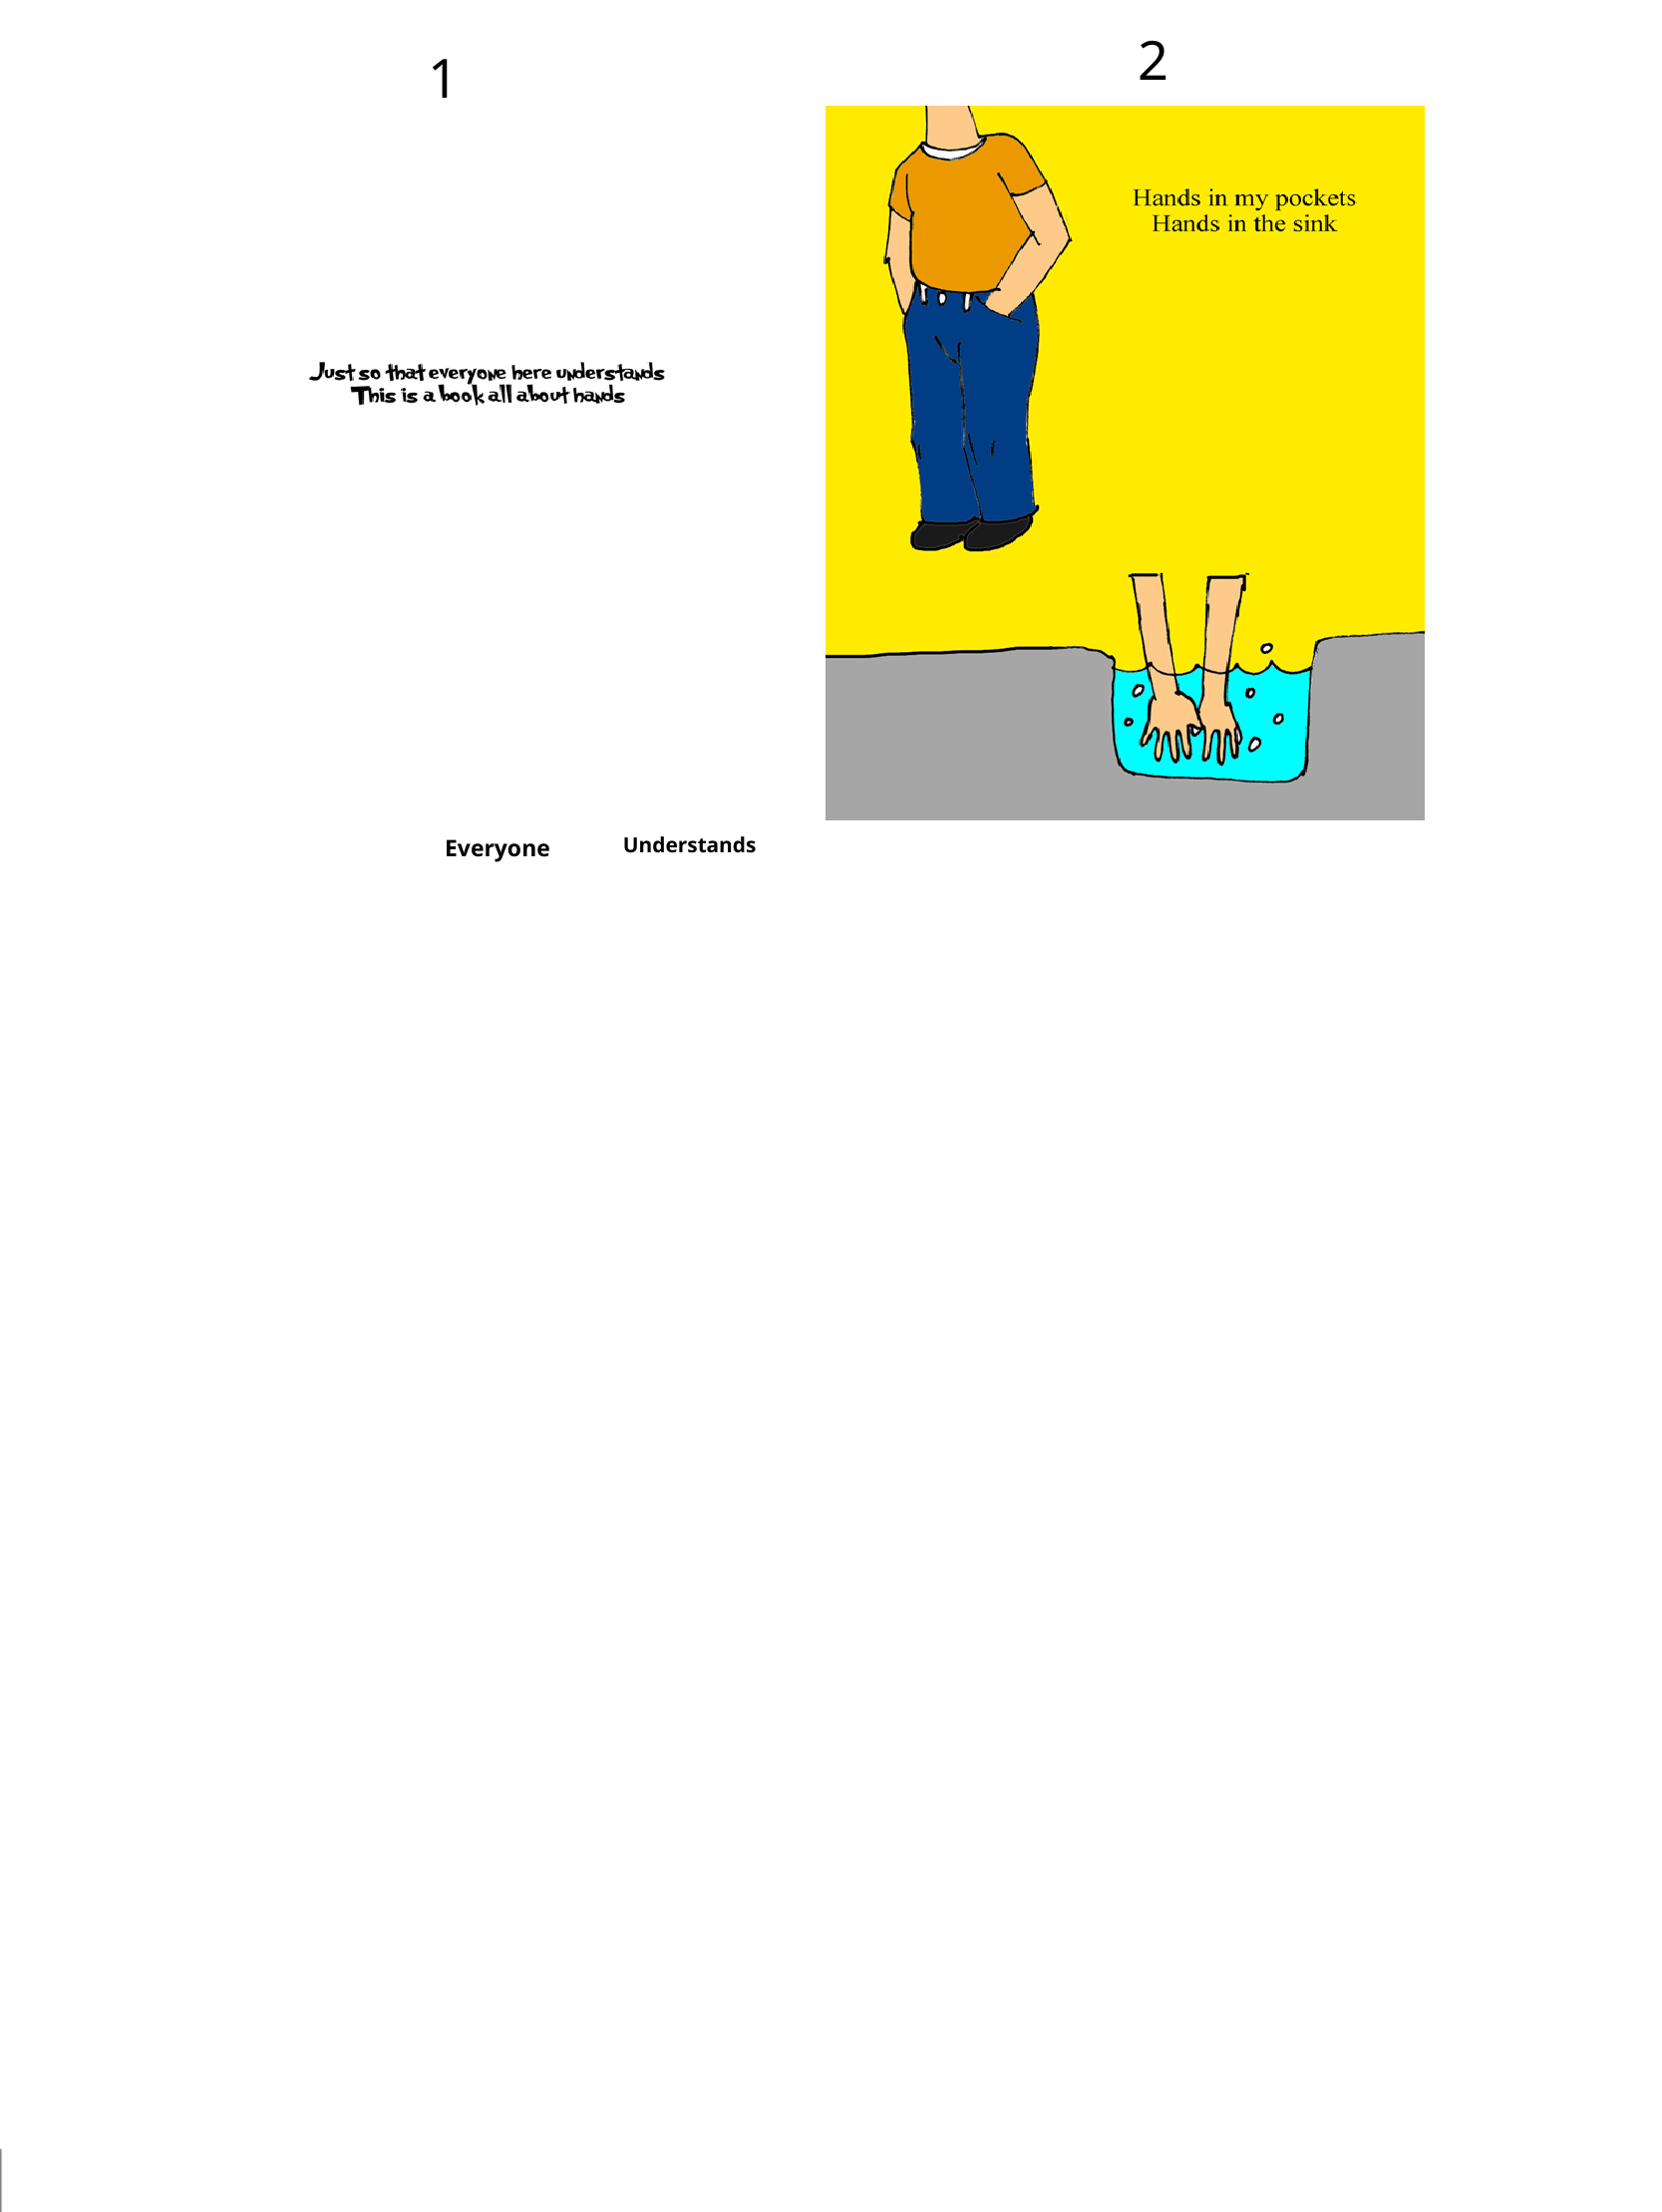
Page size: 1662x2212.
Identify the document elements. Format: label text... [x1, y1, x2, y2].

picture [0, 0, 1662, 2212]
text_box Everyone [430, 826, 592, 869]
text_box [1339, 39, 1616, 197]
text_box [413, 18, 1186, 119]
text_box Understands [608, 824, 824, 864]
